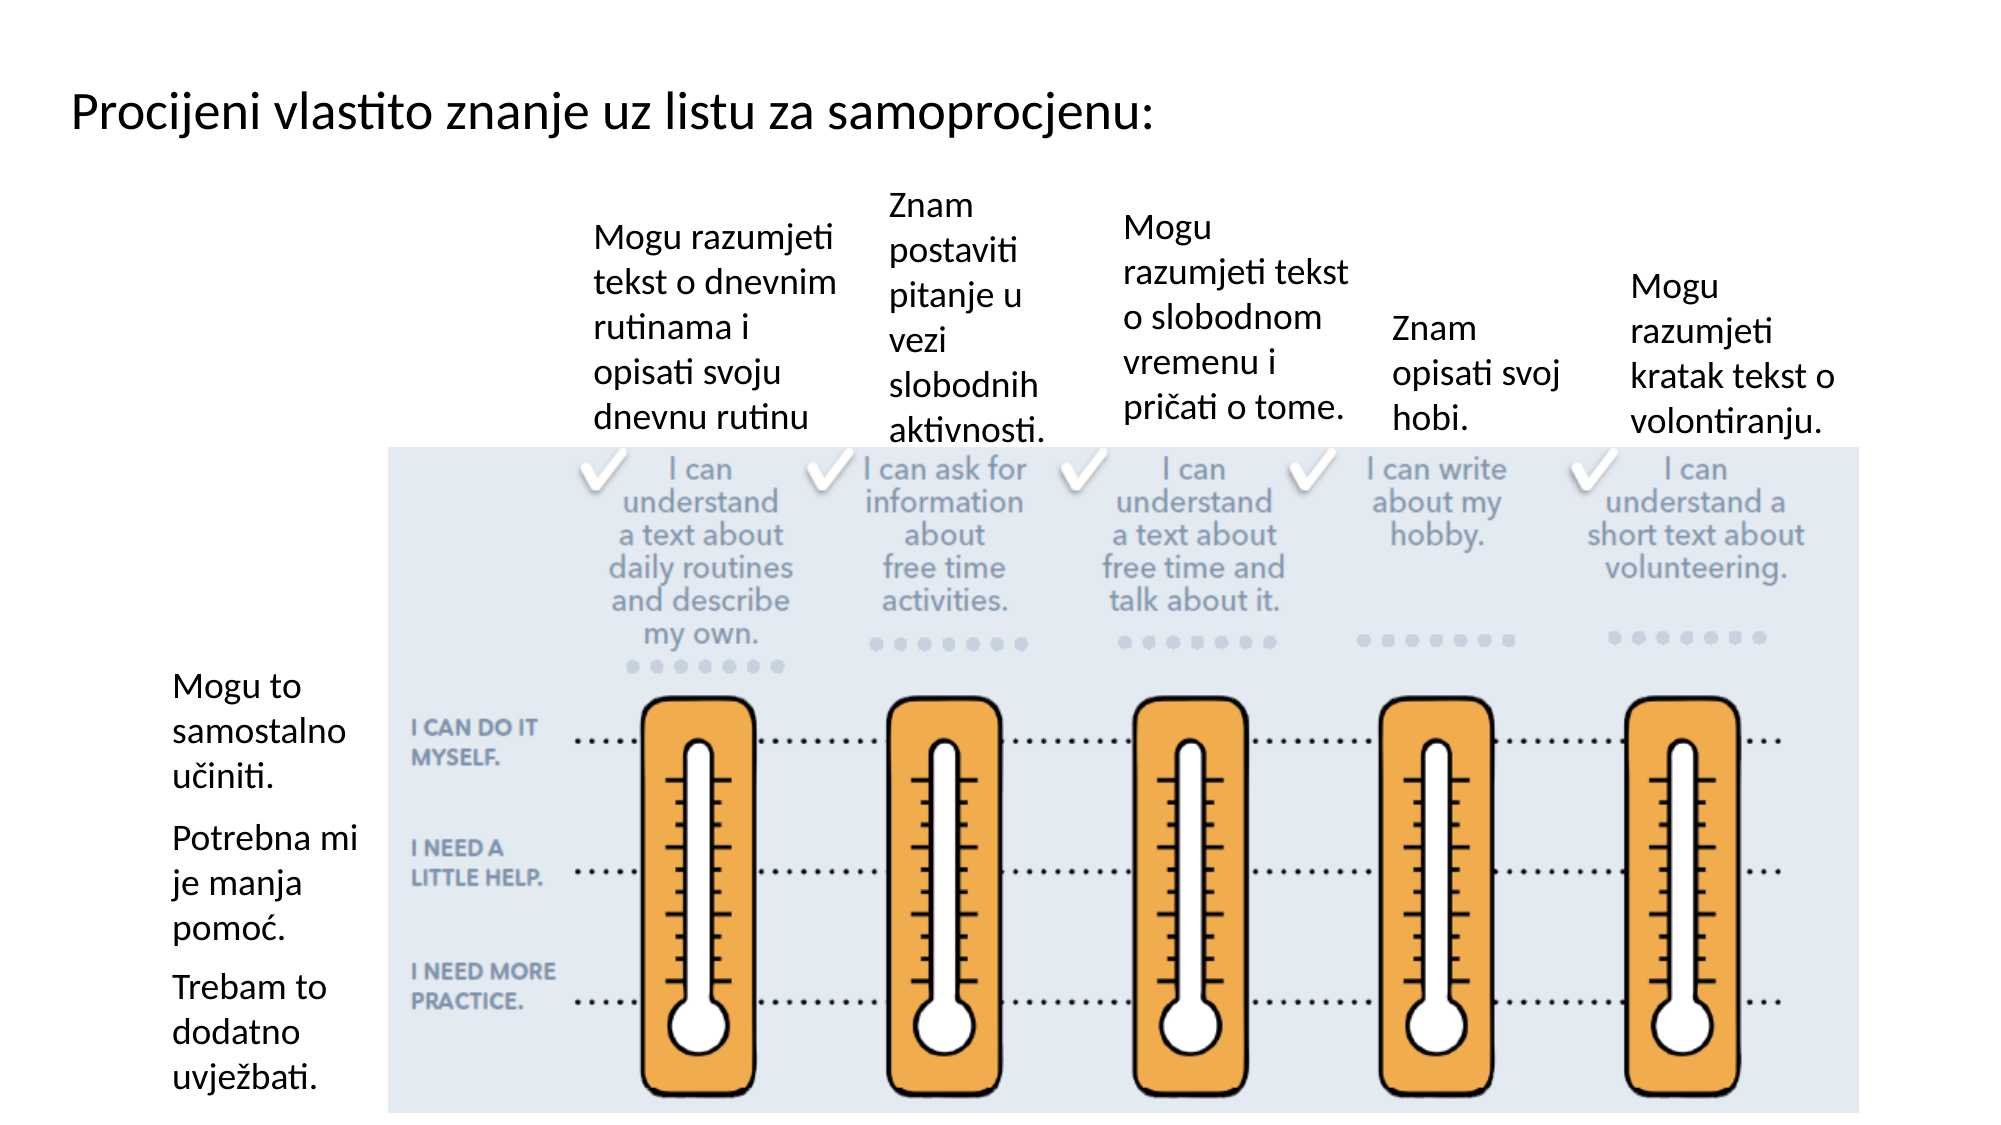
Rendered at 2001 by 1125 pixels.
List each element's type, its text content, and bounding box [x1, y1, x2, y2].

picture [388, 447, 1859, 1113]
text_box Trebam to dodatno uvježbati. [157, 954, 388, 1105]
text_box Potrebna mi je manja pomoć. [157, 805, 377, 954]
text_box Mogu razumjeti tekst o dnevnim rutinama i opisati svoju dnevnu rutinu [578, 204, 861, 445]
text_box Mogu razumjeti tekst o slobodnom vremenu i pričati o tome. [1108, 194, 1373, 435]
text_box Mogu to samostalno učiniti. [157, 653, 377, 804]
text_box Procijeni vlastito znanje uz listu za samoprocjenu: [56, 68, 1185, 149]
text_box Znam postaviti pitanje u vezi slobodnih aktivnosti. [874, 172, 1092, 447]
text_box Znam opisati svoj hobi. [1377, 295, 1595, 446]
text_box Mogu razumjeti kratak tekst o volontiranju. [1615, 253, 1859, 447]
